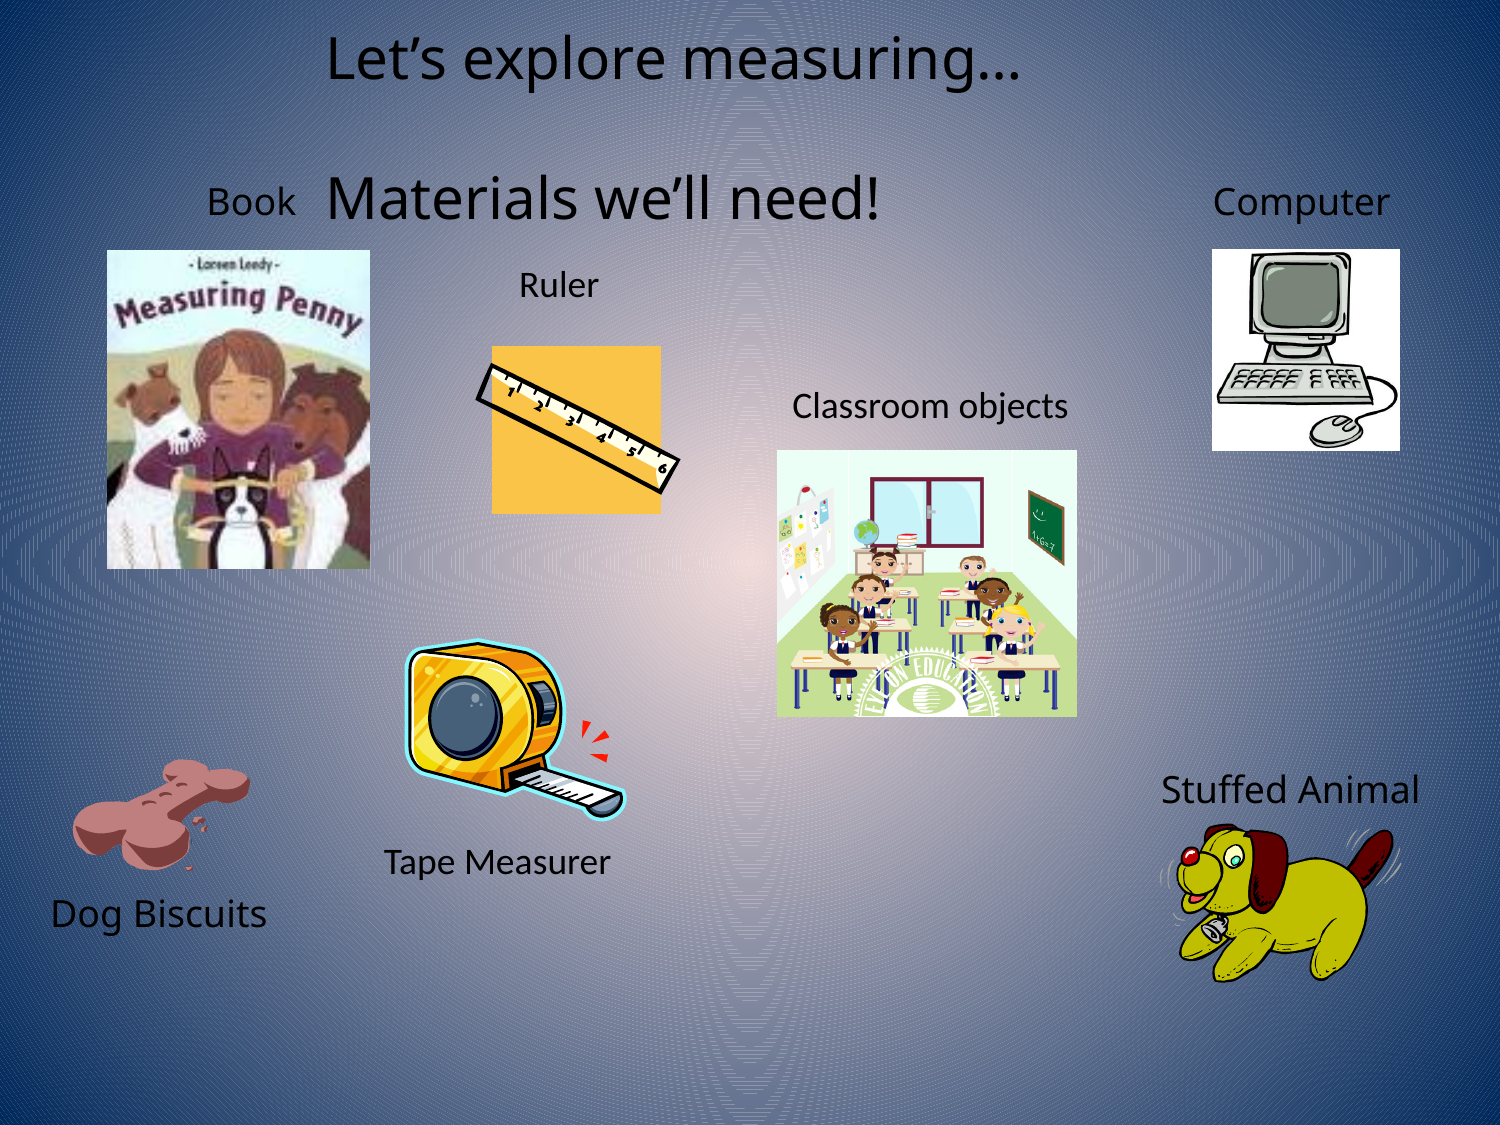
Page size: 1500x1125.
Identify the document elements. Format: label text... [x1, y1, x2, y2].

picture [777, 449, 1077, 717]
text_box Stuffed Animal [1146, 758, 1446, 819]
picture [72, 758, 252, 872]
text_box Let’s explore measuring… Materials we’ll need! [310, 13, 1259, 239]
text_box Dog Biscuits [35, 882, 304, 943]
picture [474, 345, 681, 515]
text_box Book [191, 170, 310, 231]
picture [1158, 821, 1405, 984]
text_box Tape Measurer [369, 829, 778, 890]
text_box Computer [1259, 170, 1406, 231]
picture [107, 250, 370, 569]
text_box Classroom objects [777, 373, 1090, 434]
picture [404, 637, 630, 823]
picture [1212, 249, 1401, 451]
text_box Ruler [504, 252, 652, 313]
list [72, 264, 1423, 1008]
